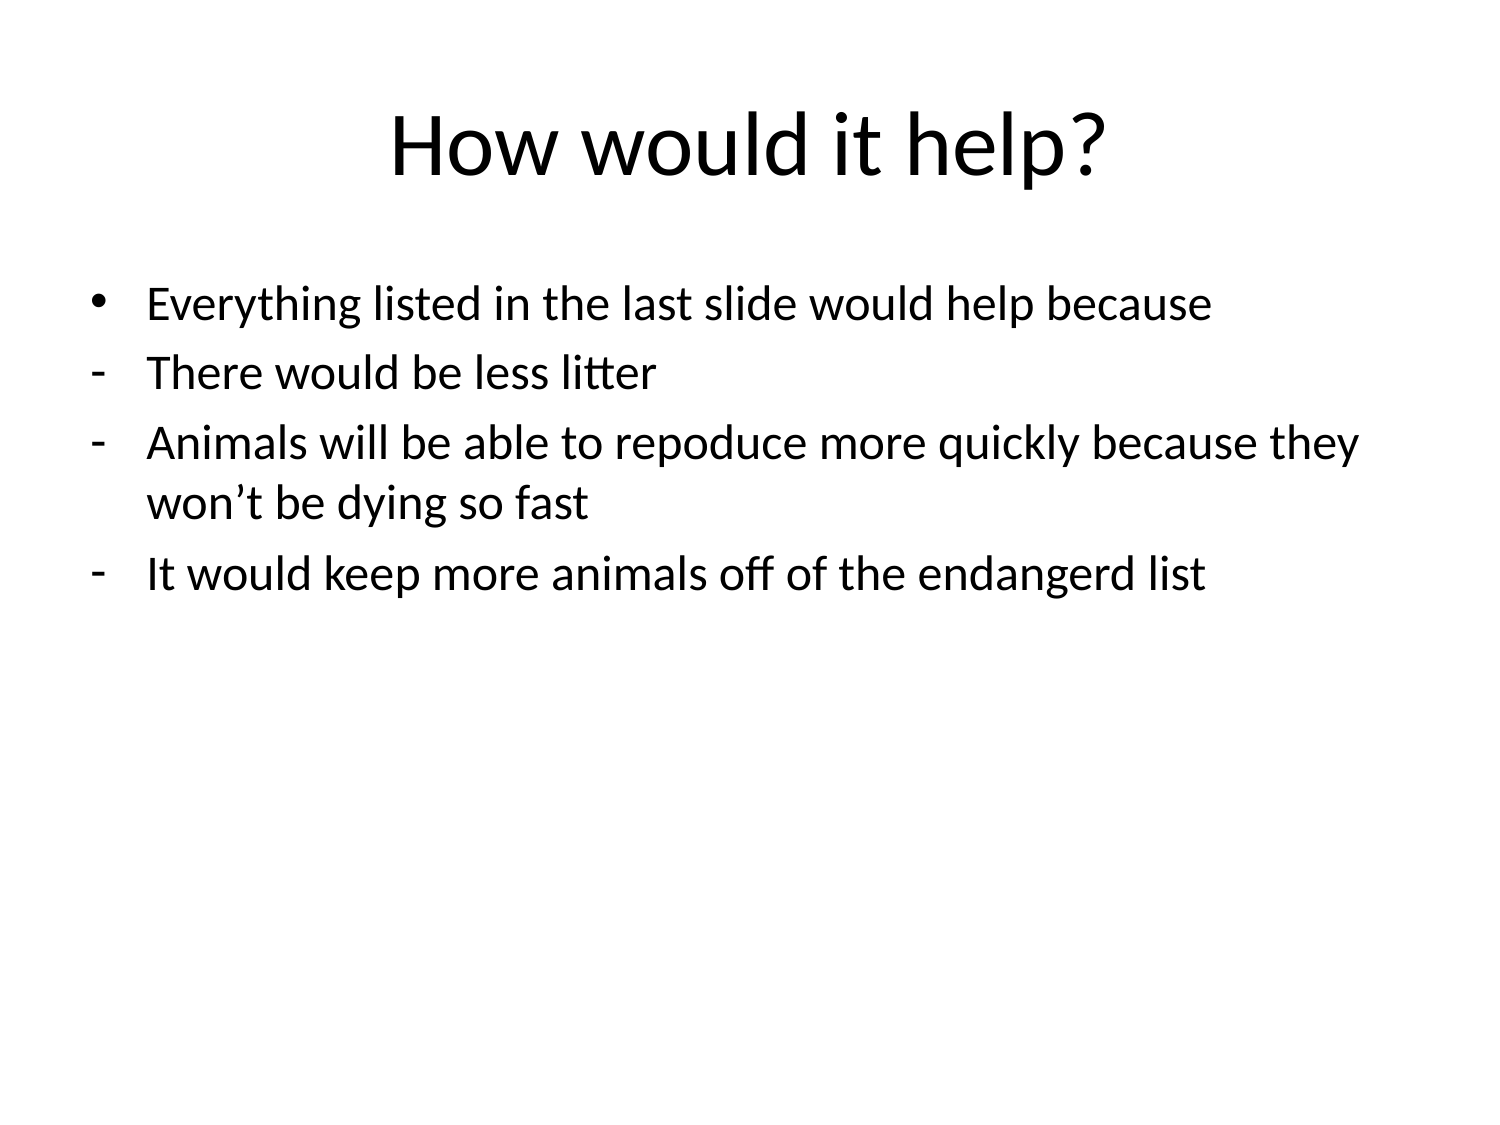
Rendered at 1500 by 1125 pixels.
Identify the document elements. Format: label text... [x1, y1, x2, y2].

title How would it help? [75, 45, 1425, 233]
list Everything listed in the last slide would help because There would be less litter Animals will be able to repoduce more quickly because they won’t be dying so fast It would keep more animals off of the endangerd list [75, 262, 1425, 1005]
